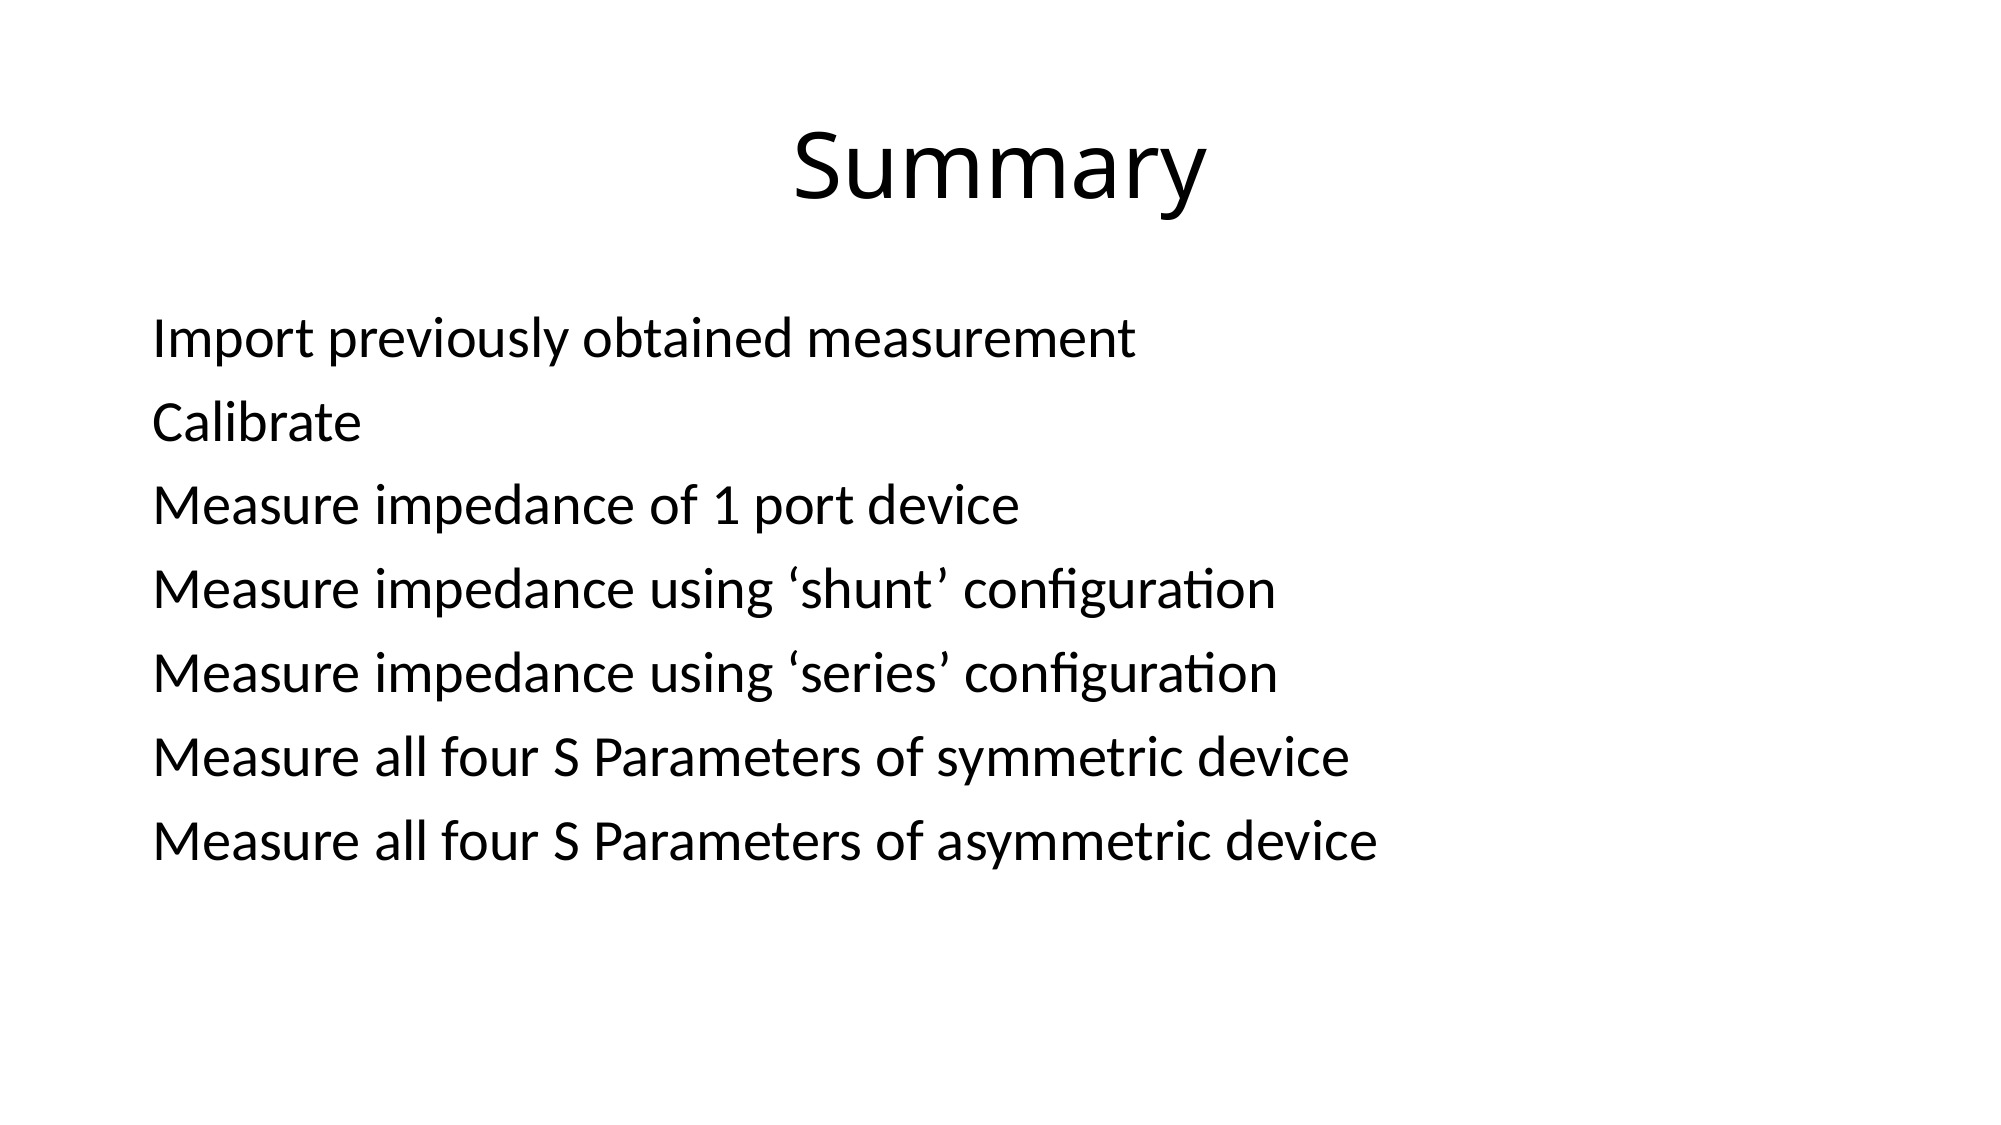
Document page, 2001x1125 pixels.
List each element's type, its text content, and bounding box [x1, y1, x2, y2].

list Import previously obtained measurement Calibrate Measure impedance of 1 port device Measure impedance using ‘shunt’ configuration Measure impedance using ‘series’ configuration Measure all four S Parameters of symmetric device Measure all four S Parameters of asymmetric device [137, 299, 1863, 1014]
title Summary [137, 59, 1863, 278]
